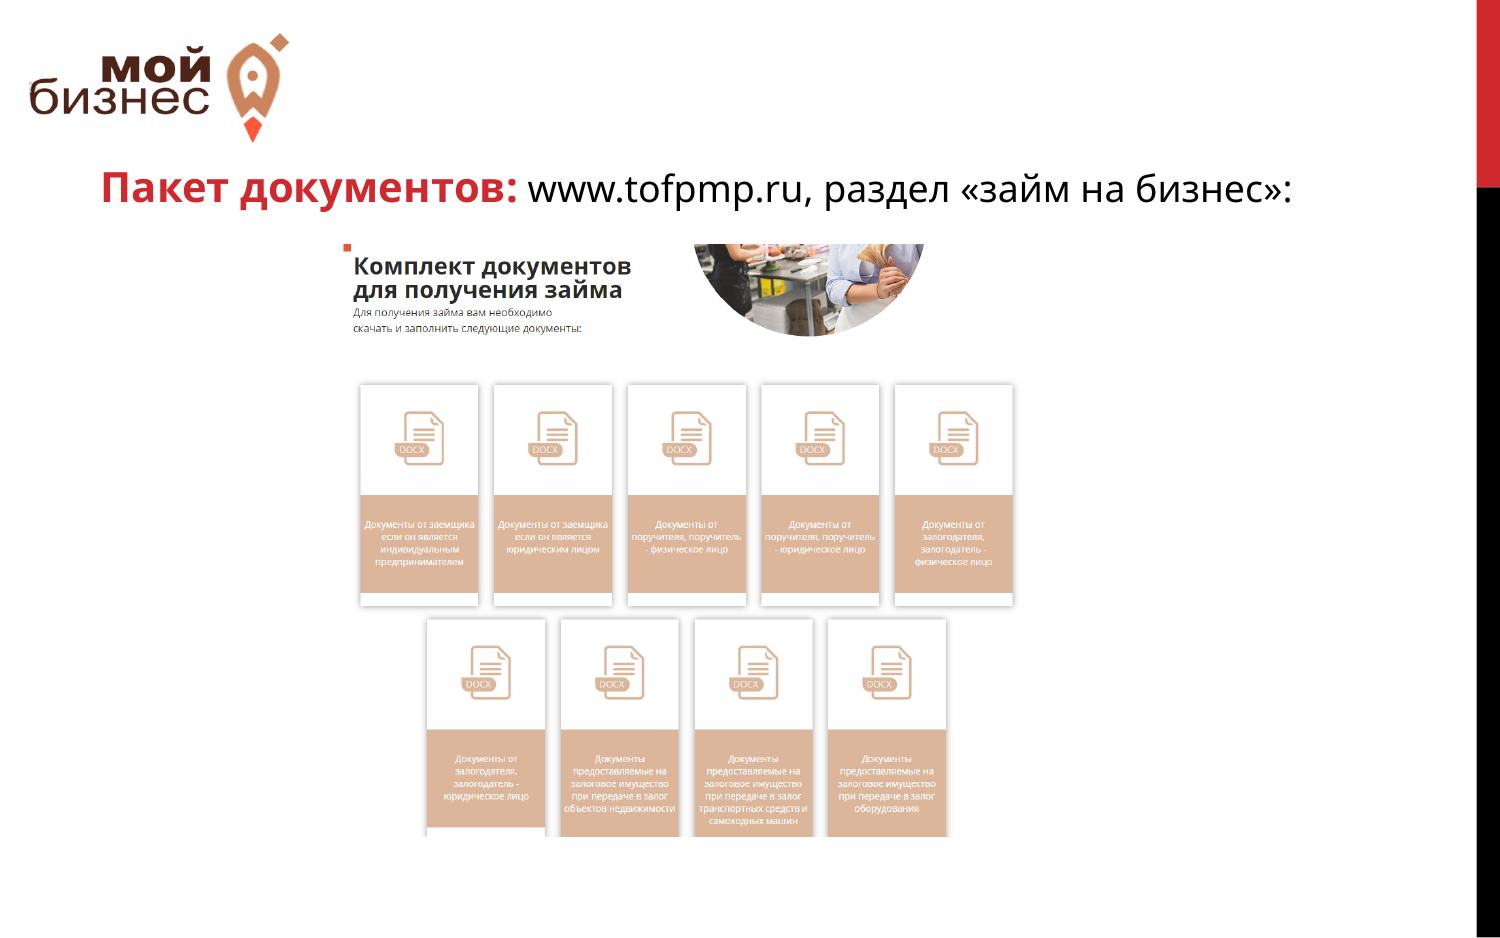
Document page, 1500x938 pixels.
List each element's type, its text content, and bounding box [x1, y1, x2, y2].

picture [288, 243, 1074, 837]
picture [28, 19, 302, 155]
text_box Пакет документов: www.tofpmp.ru, раздел «займ на бизнес»: [0, 153, 1471, 938]
